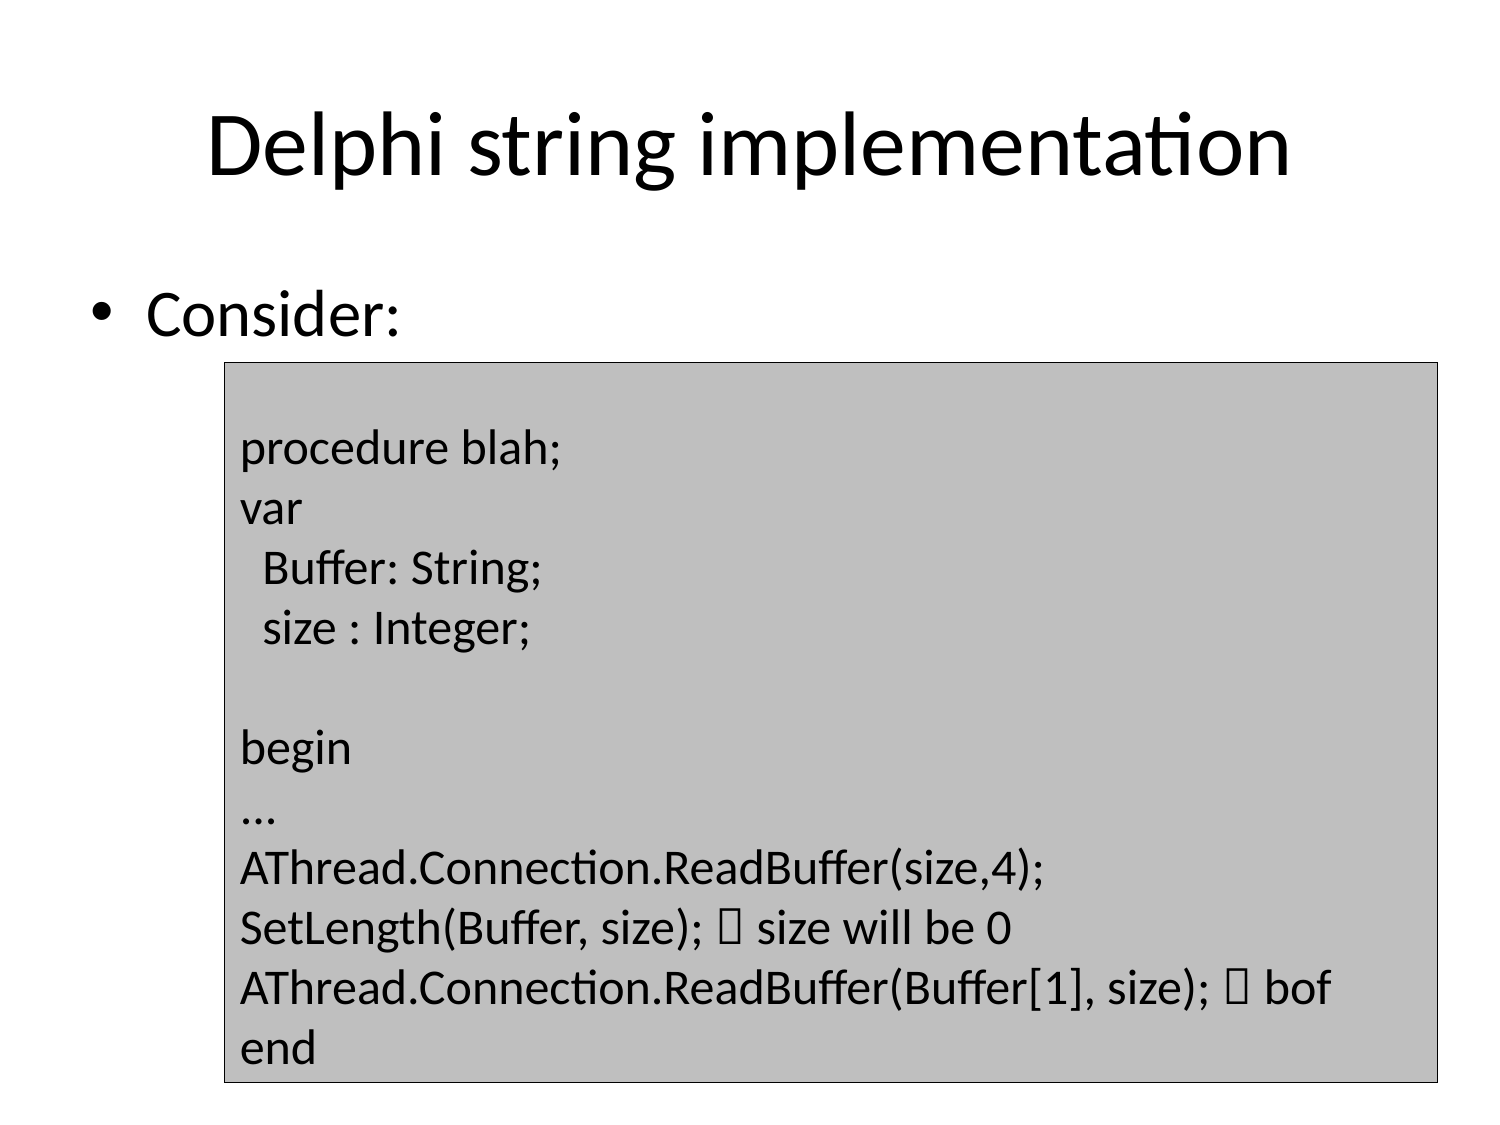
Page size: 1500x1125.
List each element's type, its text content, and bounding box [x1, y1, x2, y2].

title Delphi string implementation [75, 45, 1425, 233]
text_box procedure blah; var Buffer: String; size : Integer; begin ... AThread.Connection.ReadBuffer(size,4); SetLength(Buffer, size);  size will be 0 AThread.Connection.ReadBuffer(Buffer[1], size);  bof end [224, 362, 1438, 1083]
list Consider: [75, 262, 1425, 1005]
